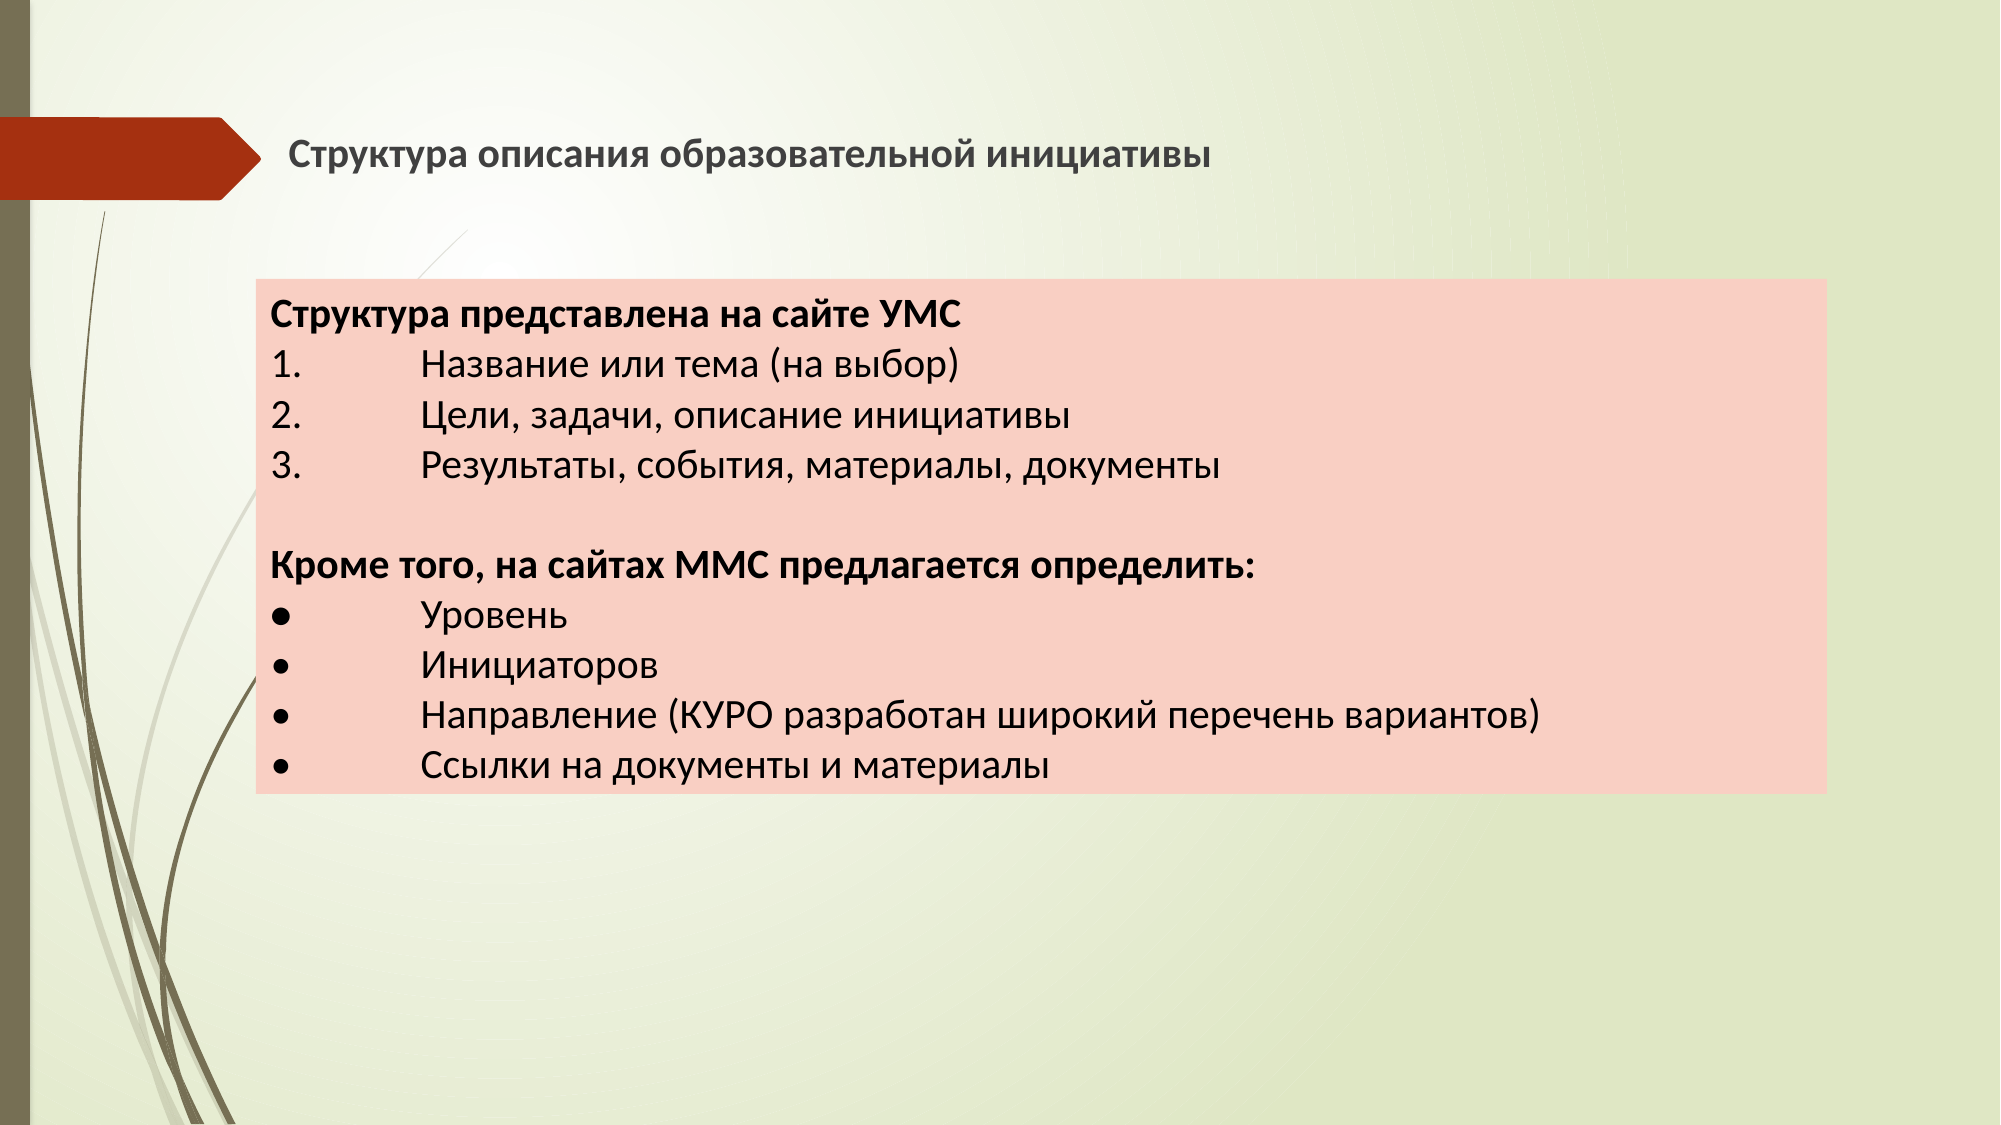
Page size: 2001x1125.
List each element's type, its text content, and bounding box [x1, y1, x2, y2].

text_box Структура представлена на сайте УМС 1. Название или тема (на выбор) 2. Цели, задачи, описание инициативы 3. Результаты, события, материалы, документы Кроме того, на сайтах ММС предлагается определить: • Уровень • Инициаторов • Направление (КУРО разработан широкий перечень вариантов) • Ссылки на документы и материалы [255, 278, 1827, 794]
subtitle Структура описания образовательной инициативы [232, 125, 1957, 209]
